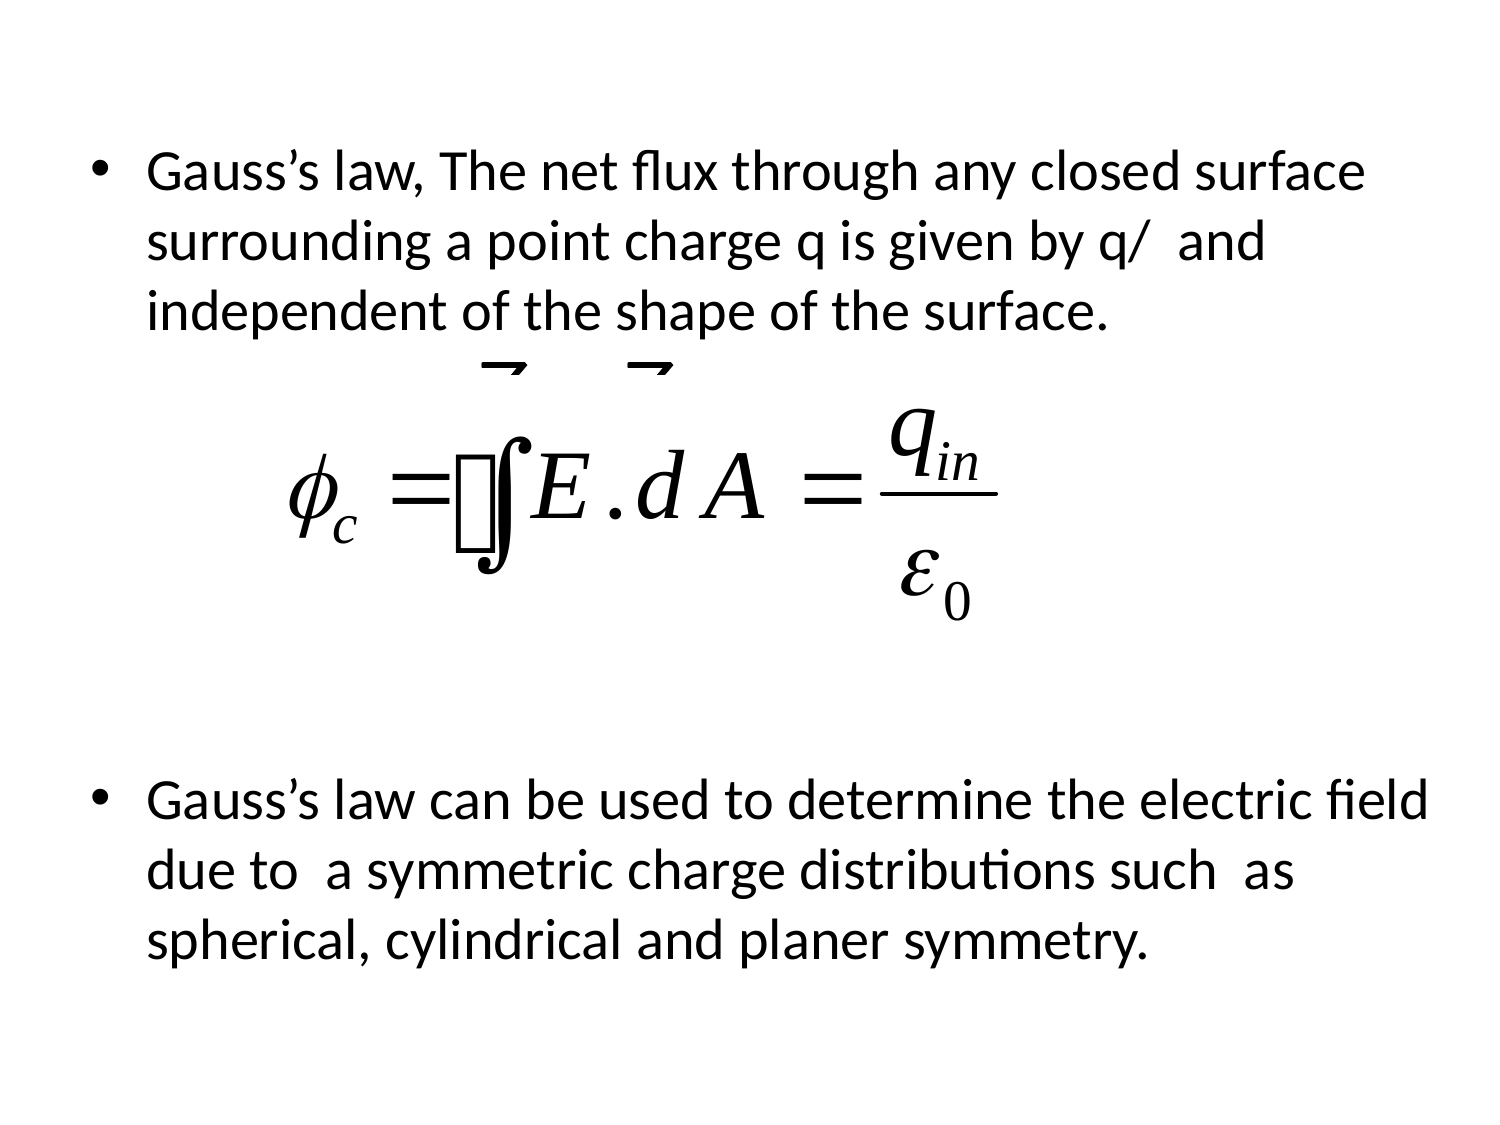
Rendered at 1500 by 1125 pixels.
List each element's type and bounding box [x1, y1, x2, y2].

list [274, 362, 1013, 642]
